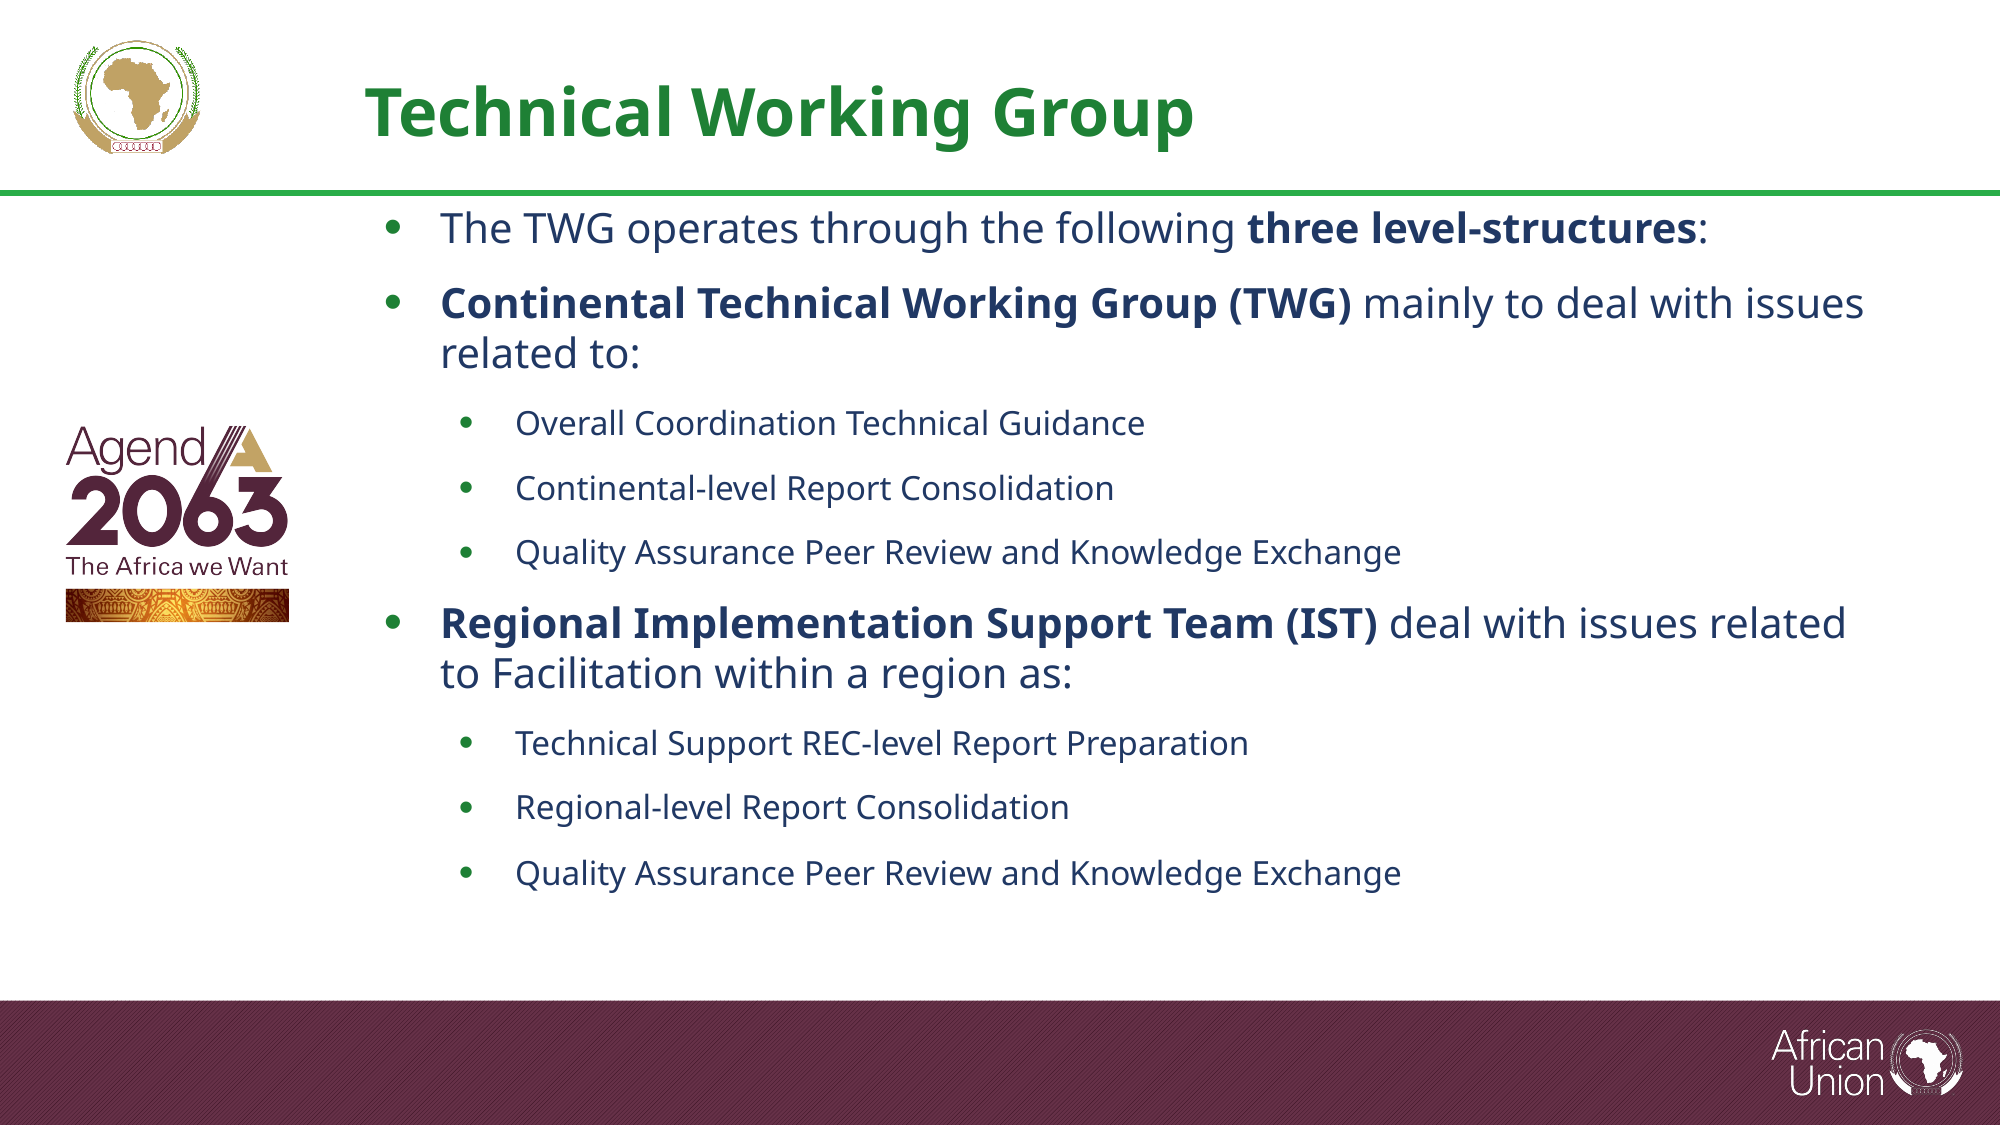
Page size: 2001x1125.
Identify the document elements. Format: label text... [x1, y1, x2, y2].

list The TWG operates through the following three level-structures: Continental Technical Working Group (TWG) mainly to deal with issues related to: Overall Coordination Technical Guidance Continental-level Report Consolidation Quality Assurance Peer Review and Knowledge Exchange Regional Implementation Support Team (IST) deal with issues related to Facilitation within a region as: Technical Support REC-level Report Preparation Regional-level Report Consolidation Quality Assurance Peer Review and Knowledge Exchange [349, 196, 1914, 978]
text_box [0, 1000, 1734, 1125]
picture [56, 420, 299, 650]
picture [71, 38, 202, 156]
picture [1734, 1000, 2000, 1125]
text_box Technical Working Group [349, 62, 1880, 158]
